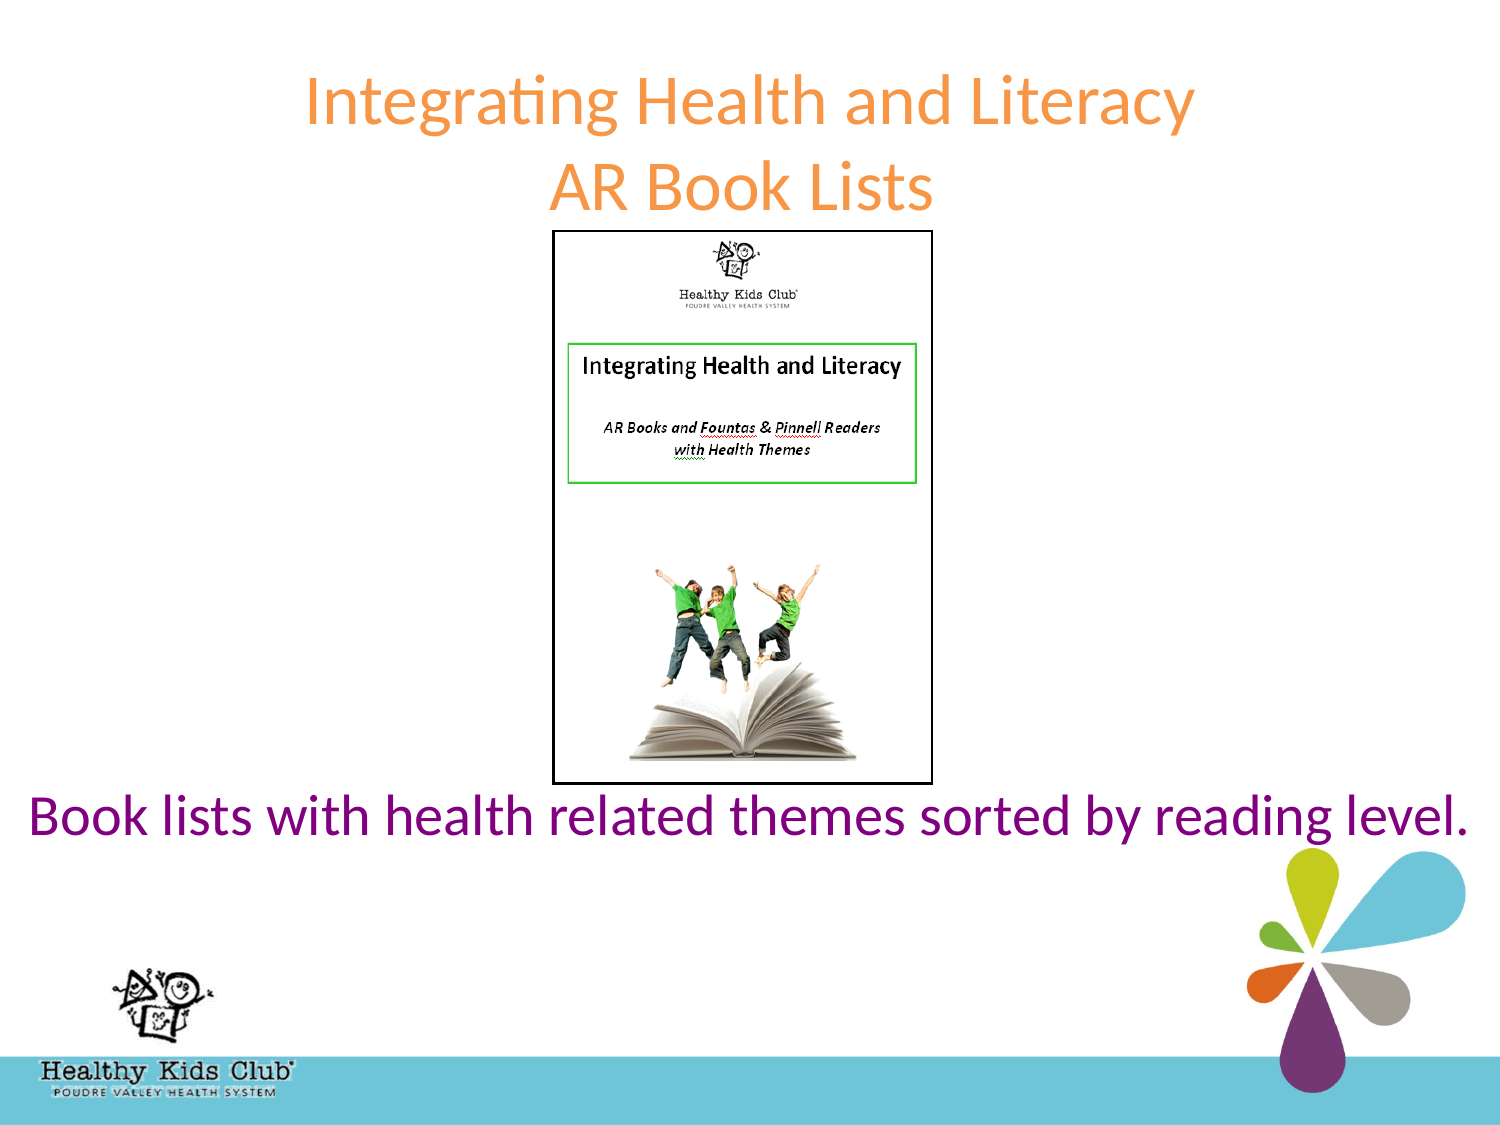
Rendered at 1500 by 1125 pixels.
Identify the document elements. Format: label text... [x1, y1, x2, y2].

title Integrating Health and Literacy AR Book Lists [75, 45, 1425, 233]
picture [0, 908, 1500, 1125]
list Book lists with health related themes sorted by reading level. [0, 770, 1500, 908]
picture [554, 232, 931, 783]
